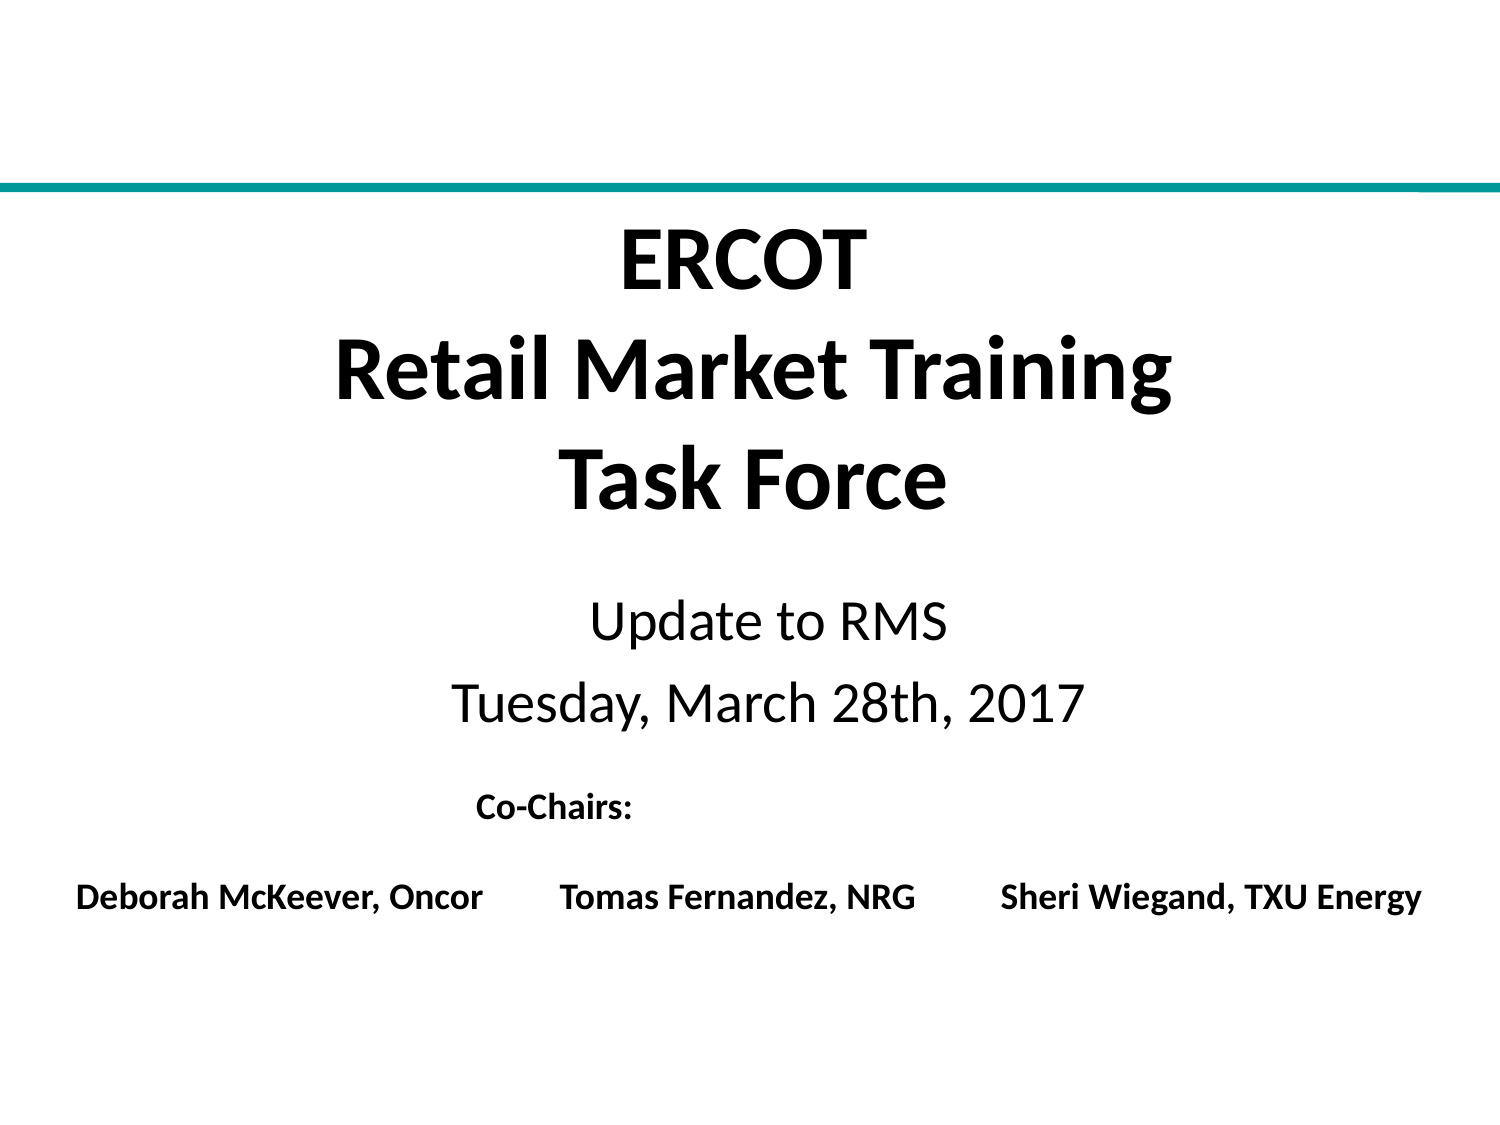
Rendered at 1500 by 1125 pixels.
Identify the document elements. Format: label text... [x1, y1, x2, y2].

subtitle Update to RMS Tuesday, March 28th, 2017 [249, 574, 1288, 763]
footer Co-Chairs: Deborah McKeever, Oncor Tomas Fernandez, NRG Sheri Wiegand, TXU Energy [0, 774, 1500, 1063]
title ERCOT Retail Market Training Task Force [124, 212, 1363, 513]
